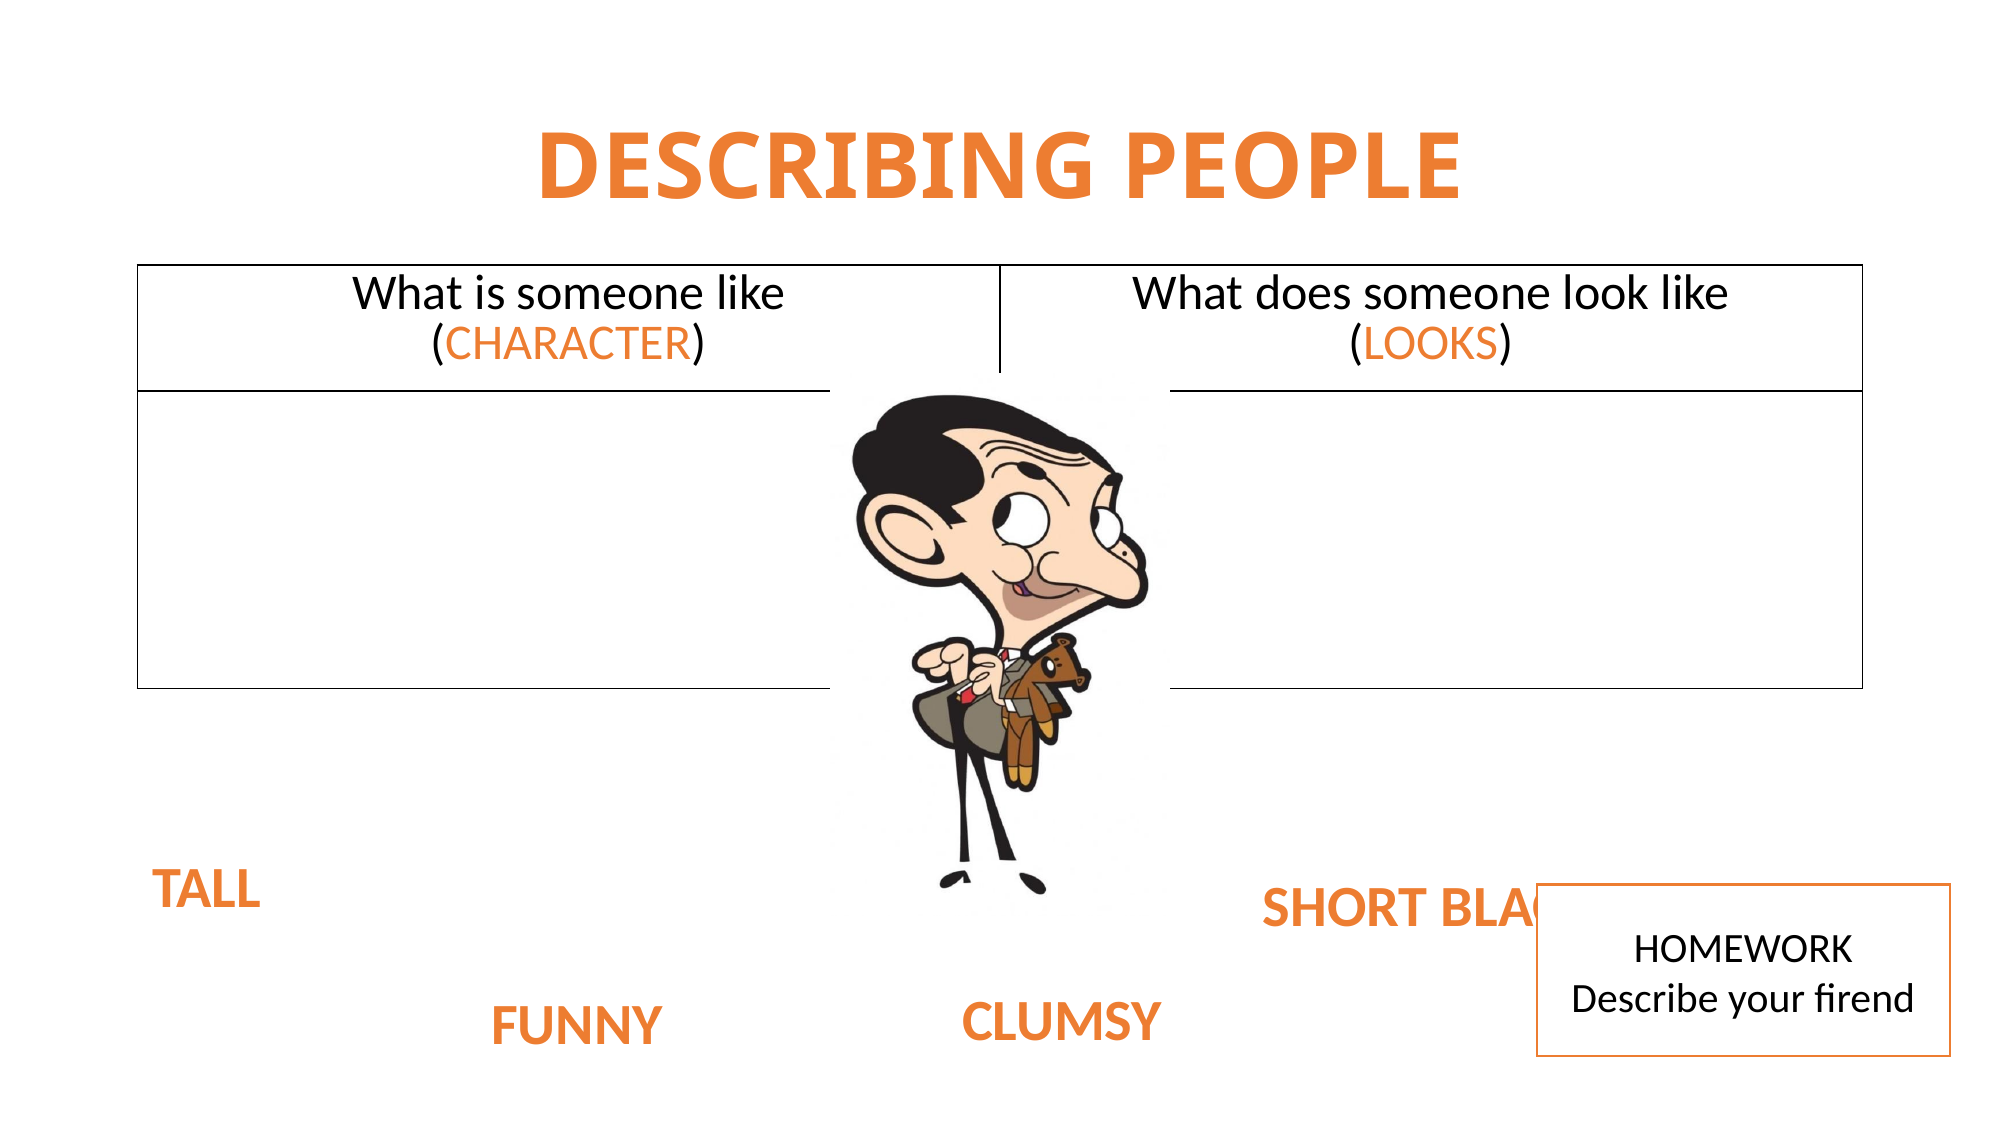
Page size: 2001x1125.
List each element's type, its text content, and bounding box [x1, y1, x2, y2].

title DESCRIBING PEOPLE [137, 59, 1863, 264]
table_cell [138, 392, 830, 688]
picture [830, 373, 1170, 916]
text_box FUNNY [476, 979, 742, 1064]
text_box SHORT BLACK HAIR [1248, 860, 1827, 945]
table_header What is someone like (CHARACTER) [138, 266, 999, 390]
table_header What does someone look like (LOOKS) [1001, 266, 1862, 390]
table_cell [1170, 392, 1862, 688]
text_box TALL [137, 841, 403, 927]
text_box CLUMSY [947, 974, 1213, 1060]
text_box HOMEWORK Describe your firend [1536, 883, 1951, 1057]
